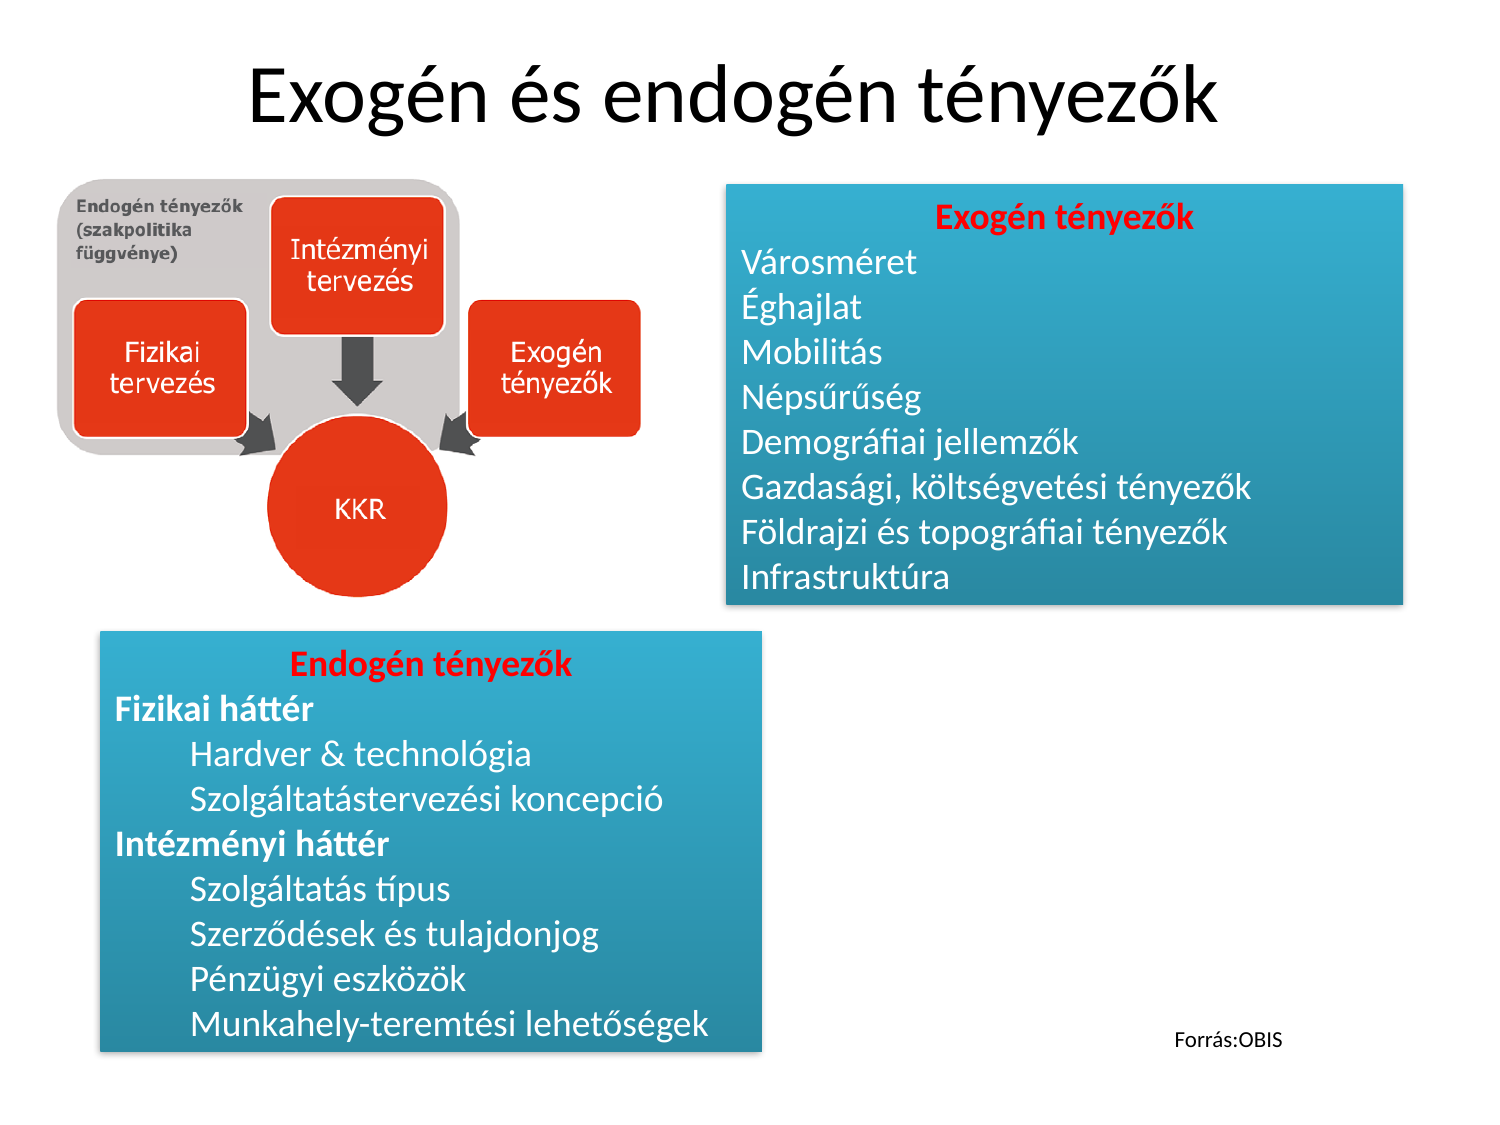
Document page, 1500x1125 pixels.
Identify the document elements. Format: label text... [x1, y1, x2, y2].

title Exogén és endogén tényezők [160, 30, 1308, 147]
text_box Exogén tényezők Városméret Éghajlat Mobilitás Népsűrűség Demográfiai jellemzők Gazdasági, költségvetési tényezők Földrajzi és topográfiai tényezők Infrastruktúra [726, 184, 1404, 605]
text_box Endogén tényezők Fizikai háttér Hardver & technológia Szolgáltatástervezési koncepció Intézményi háttér Szolgáltatás típus Szerződések és tulajdonjog Pénzügyi eszközök Munkahely-teremtési lehetőségek [100, 631, 762, 1052]
text_box Forrás:OBIS [1159, 1017, 1404, 1060]
picture [52, 172, 656, 609]
